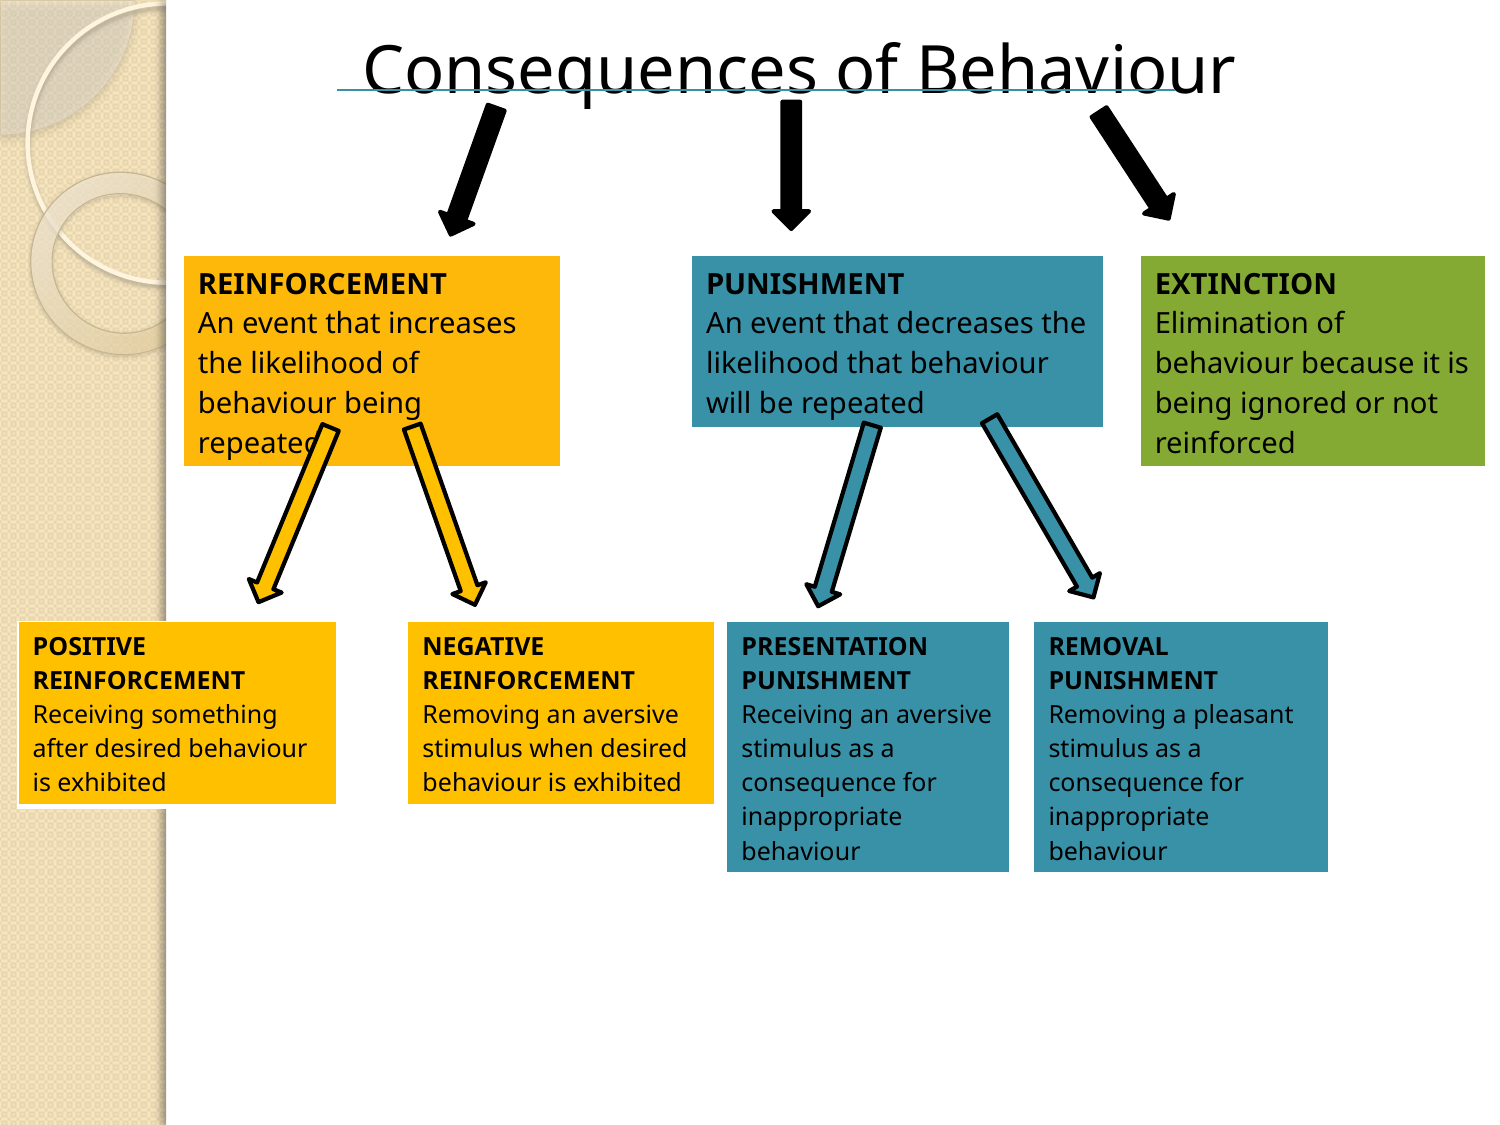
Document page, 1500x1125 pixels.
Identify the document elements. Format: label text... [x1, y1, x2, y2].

text_box [980, 412, 1102, 600]
text_box [438, 102, 507, 237]
table_header NEGATIVE REINFORCEMENT Removing an aversive stimulus when desired behaviour is exhibited [408, 622, 714, 804]
text_box [401, 421, 488, 607]
table_header POSITIVE REINFORCEMENT Receiving something after desired behaviour is exhibited [19, 622, 336, 804]
text_box [771, 101, 811, 232]
text_box [1089, 105, 1176, 221]
text_box [246, 422, 341, 605]
table_header REINFORCEMENT An event that increases the likelihood of behaviour being repeated [184, 256, 560, 466]
table_header PUNISHMENT An event that decreases the likelihood that behaviour will be repeated [692, 256, 1103, 427]
text_box [804, 420, 883, 609]
table_header EXTINCTION Elimination of behaviour because it is being ignored or not reinforced [1141, 256, 1485, 466]
table_header REMOVAL PUNISHMENT Removing a pleasant stimulus as a consequence for inappropriate behaviour [1034, 622, 1328, 872]
list Consequences of Behaviour [230, 19, 1461, 807]
table_header PRESENTATION PUNISHMENT Receiving an aversive stimulus as a consequence for inappropriate behaviour [727, 622, 1009, 872]
